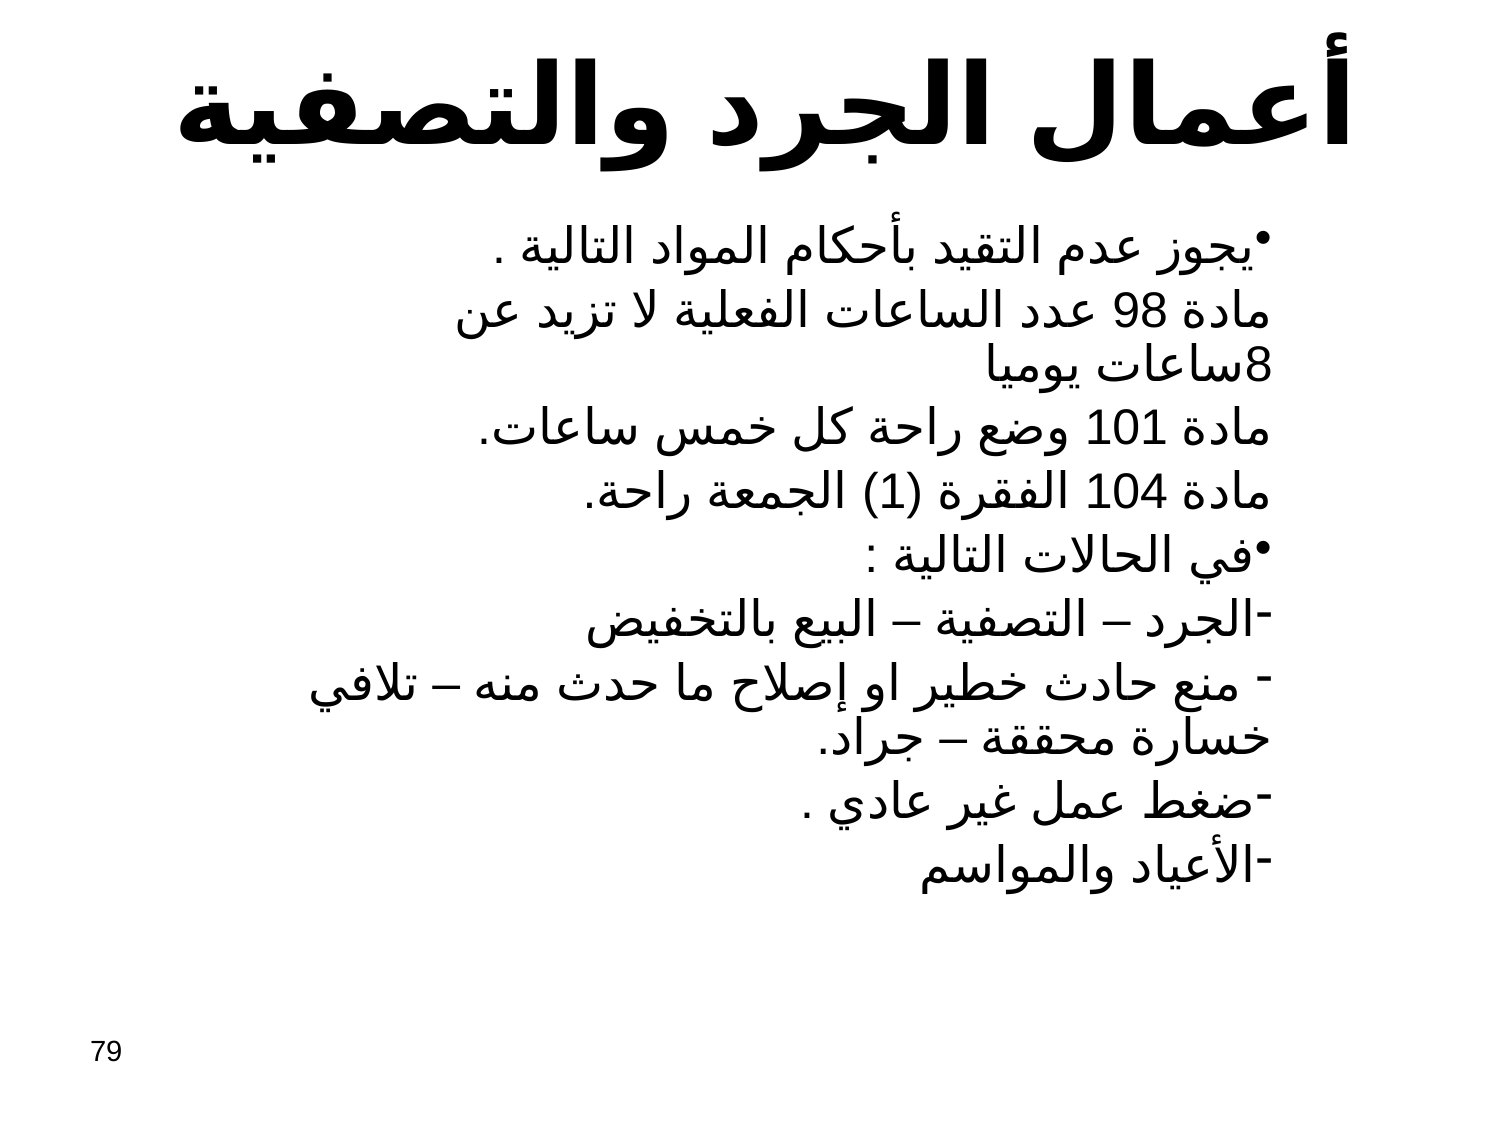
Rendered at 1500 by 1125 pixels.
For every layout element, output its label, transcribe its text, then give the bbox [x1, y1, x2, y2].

subtitle يجوز عدم التقيد بأحكام المواد التالية . مادة 98 عدد الساعات الفعلية لا تزيد عن 8ساعات يوميا مادة 101 وضع راحة كل خمس ساعات. مادة 104 الفقرة (1) الجمعة راحة. في الحالات التالية : الجرد – التصفية – البيع بالتخفيض منع حادث خطير او إصلاح ما حدث منه – تلافي خسارة محققة – جراد. ضغط عمل غير عادي . الأعياد والمواسم [237, 212, 1288, 951]
slide_number 79 [74, 1024, 426, 1103]
title أعمال الجرد والتصفية [112, 0, 1388, 201]
